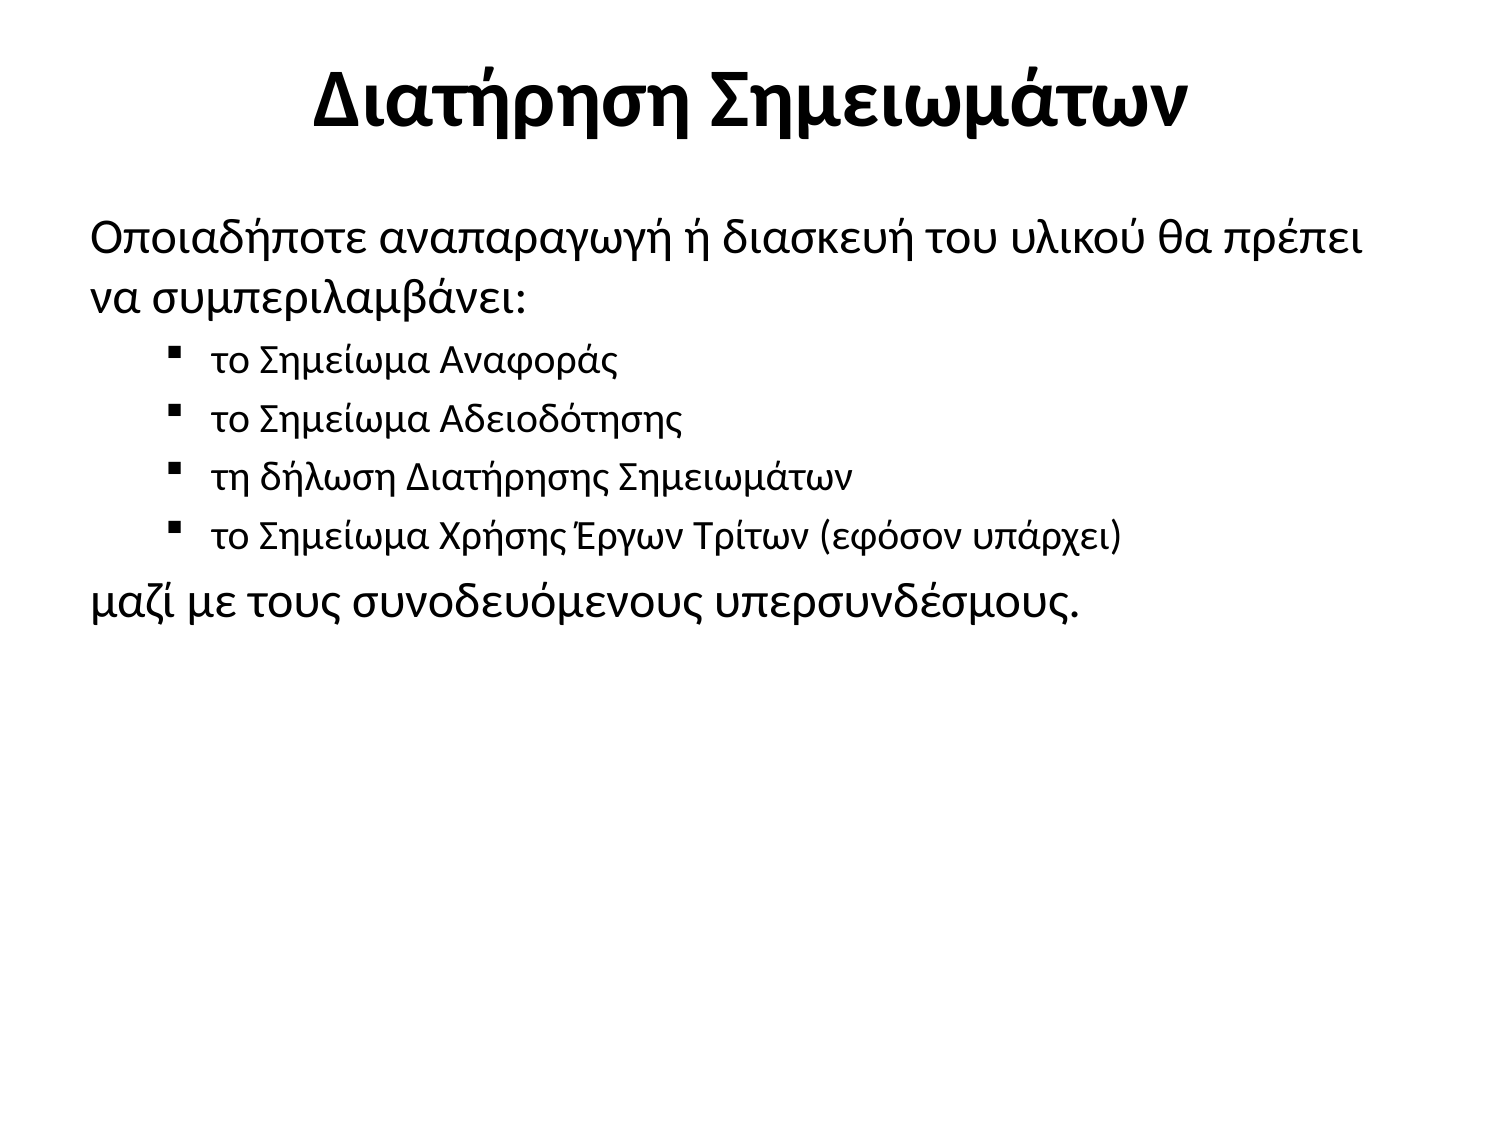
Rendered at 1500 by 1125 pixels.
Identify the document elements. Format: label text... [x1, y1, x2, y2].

list Οποιαδήποτε αναπαραγωγή ή διασκευή του υλικού θα πρέπει να συμπεριλαμβάνει: το Σημείωμα Αναφοράς το Σημείωμα Αδειοδότησης τη δήλωση Διατήρησης Σημειωμάτων το Σημείωμα Χρήσης Έργων Τρίτων (εφόσον υπάρχει) μαζί με τους συνοδευόμενους υπερσυνδέσμους. [75, 196, 1425, 1024]
title Διατήρηση Σημειωμάτων [76, 19, 1427, 169]
